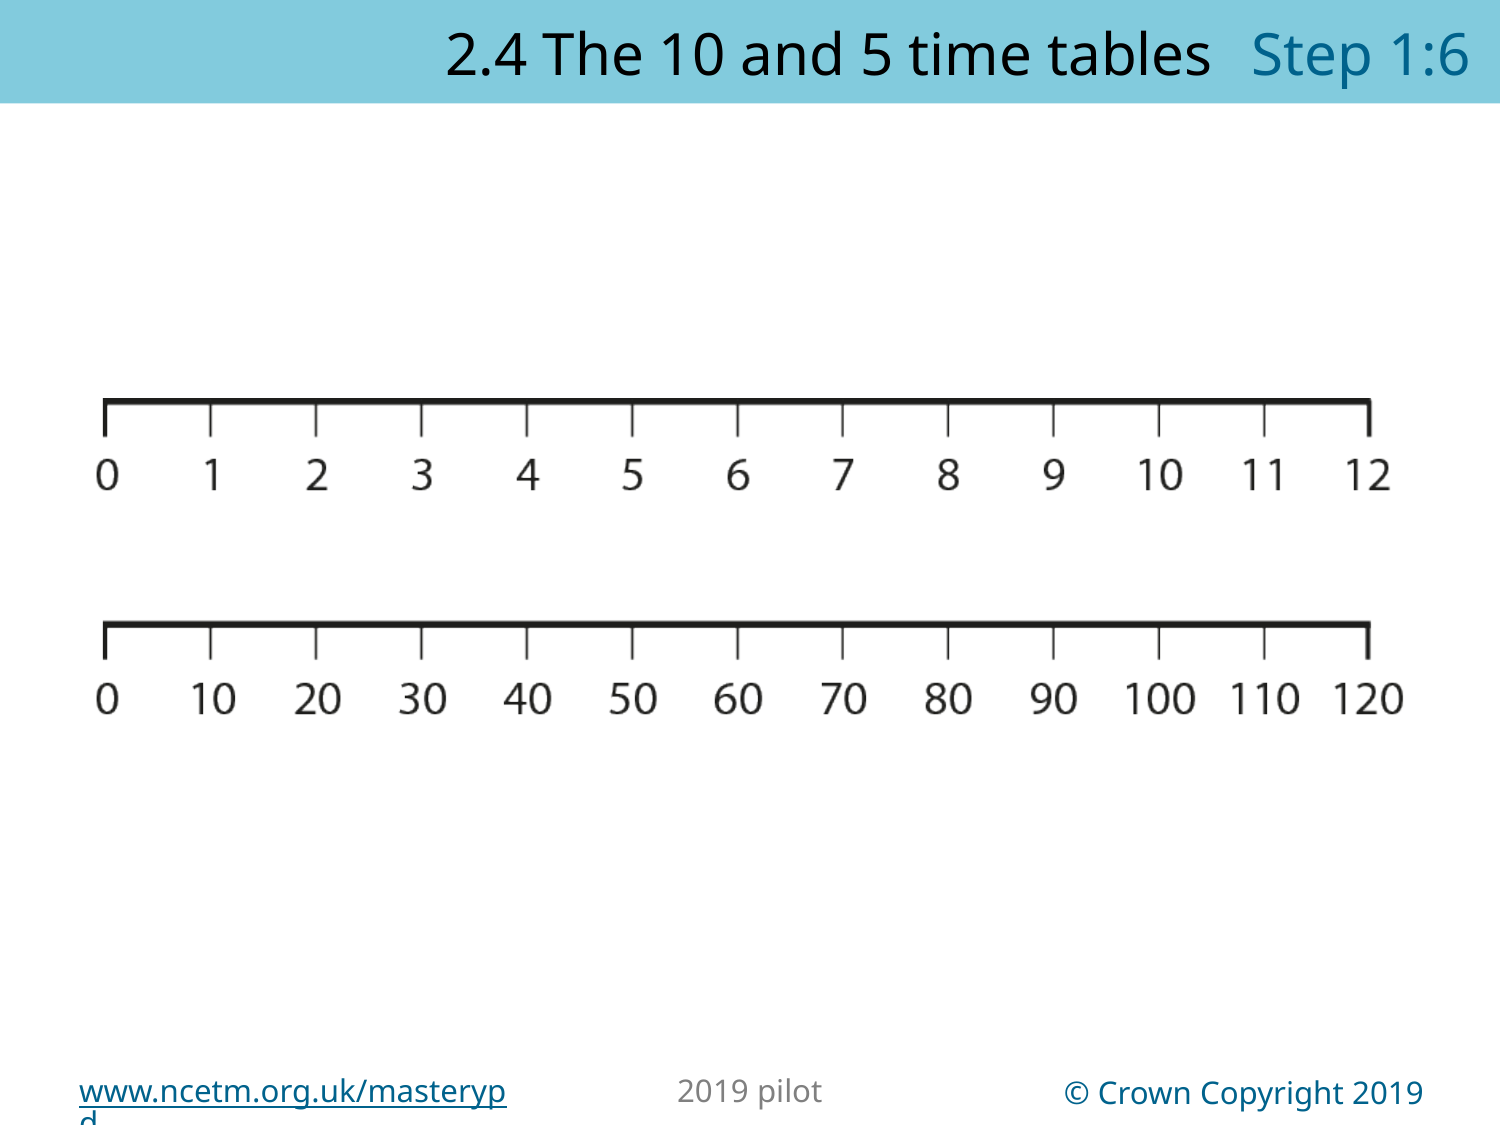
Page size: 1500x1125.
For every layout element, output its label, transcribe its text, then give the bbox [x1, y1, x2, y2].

list 2.4 The 10 and 5 time tables Step 1:6 [0, 0, 1500, 104]
picture [95, 398, 1405, 727]
